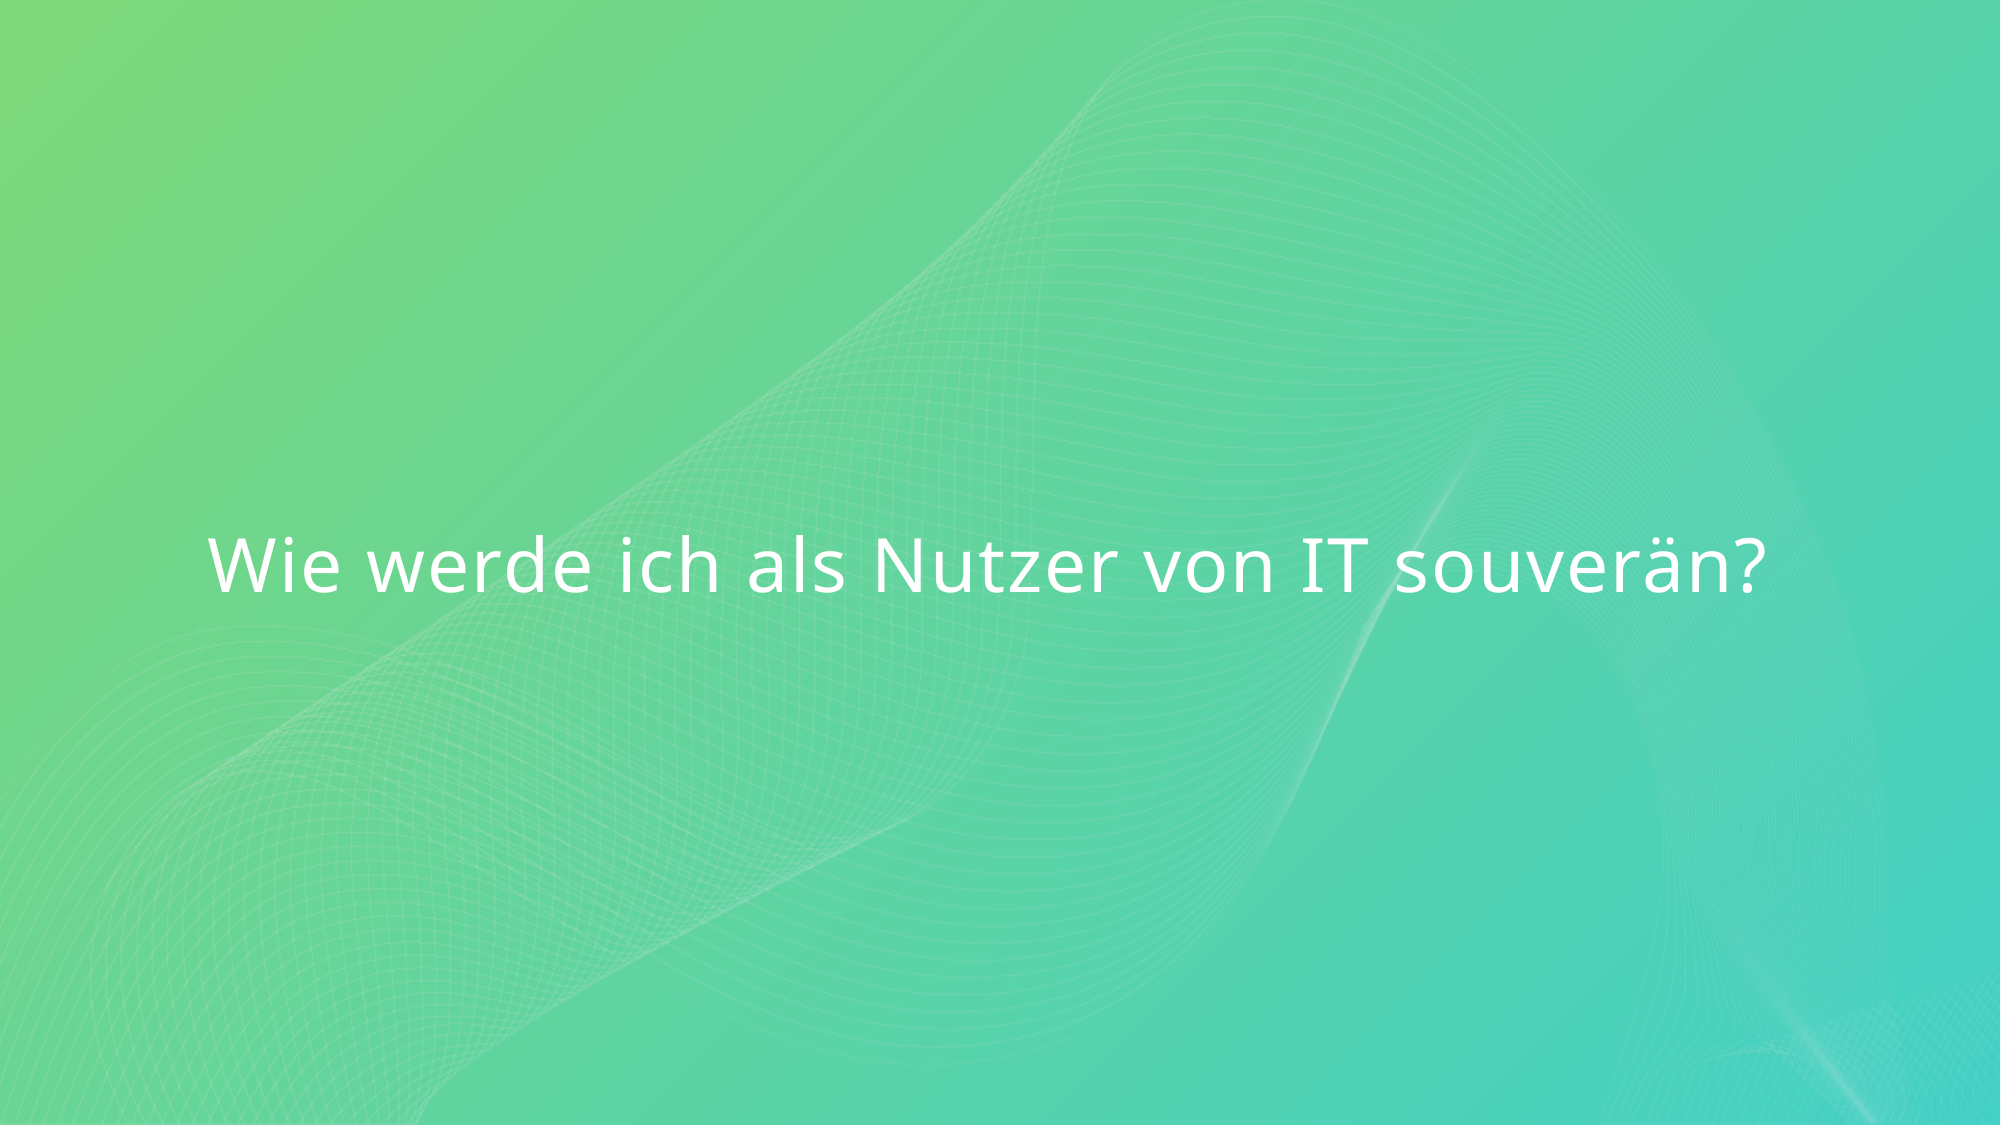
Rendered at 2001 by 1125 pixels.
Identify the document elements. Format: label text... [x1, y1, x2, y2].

title Wie werde ich als Nutzer von IT souverän? [188, 509, 1812, 616]
